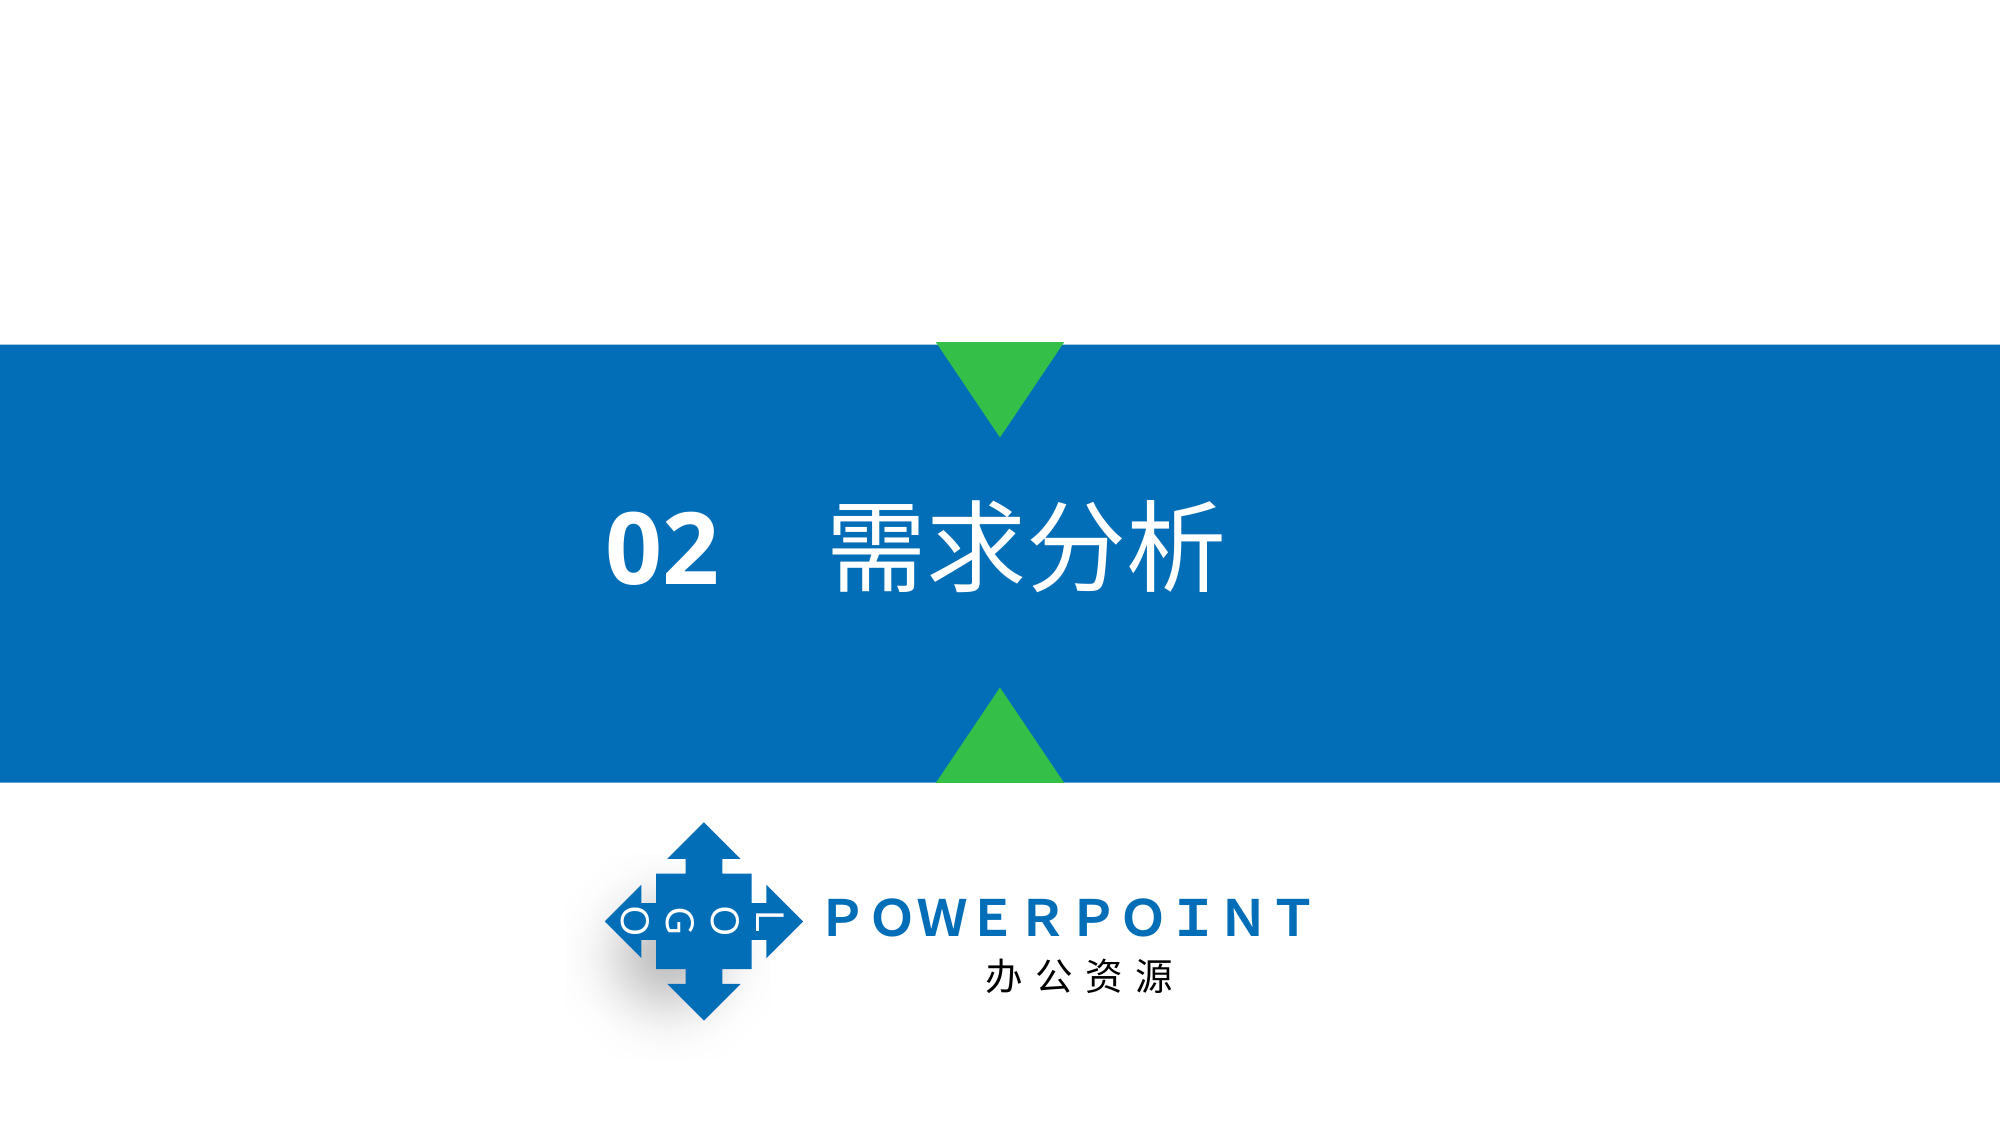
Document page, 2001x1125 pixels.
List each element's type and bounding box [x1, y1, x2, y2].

text_box [0, 344, 2000, 784]
text_box [604, 822, 1358, 1021]
text_box [590, 476, 1346, 614]
text_box [935, 614, 1065, 783]
text_box [935, 342, 1065, 476]
